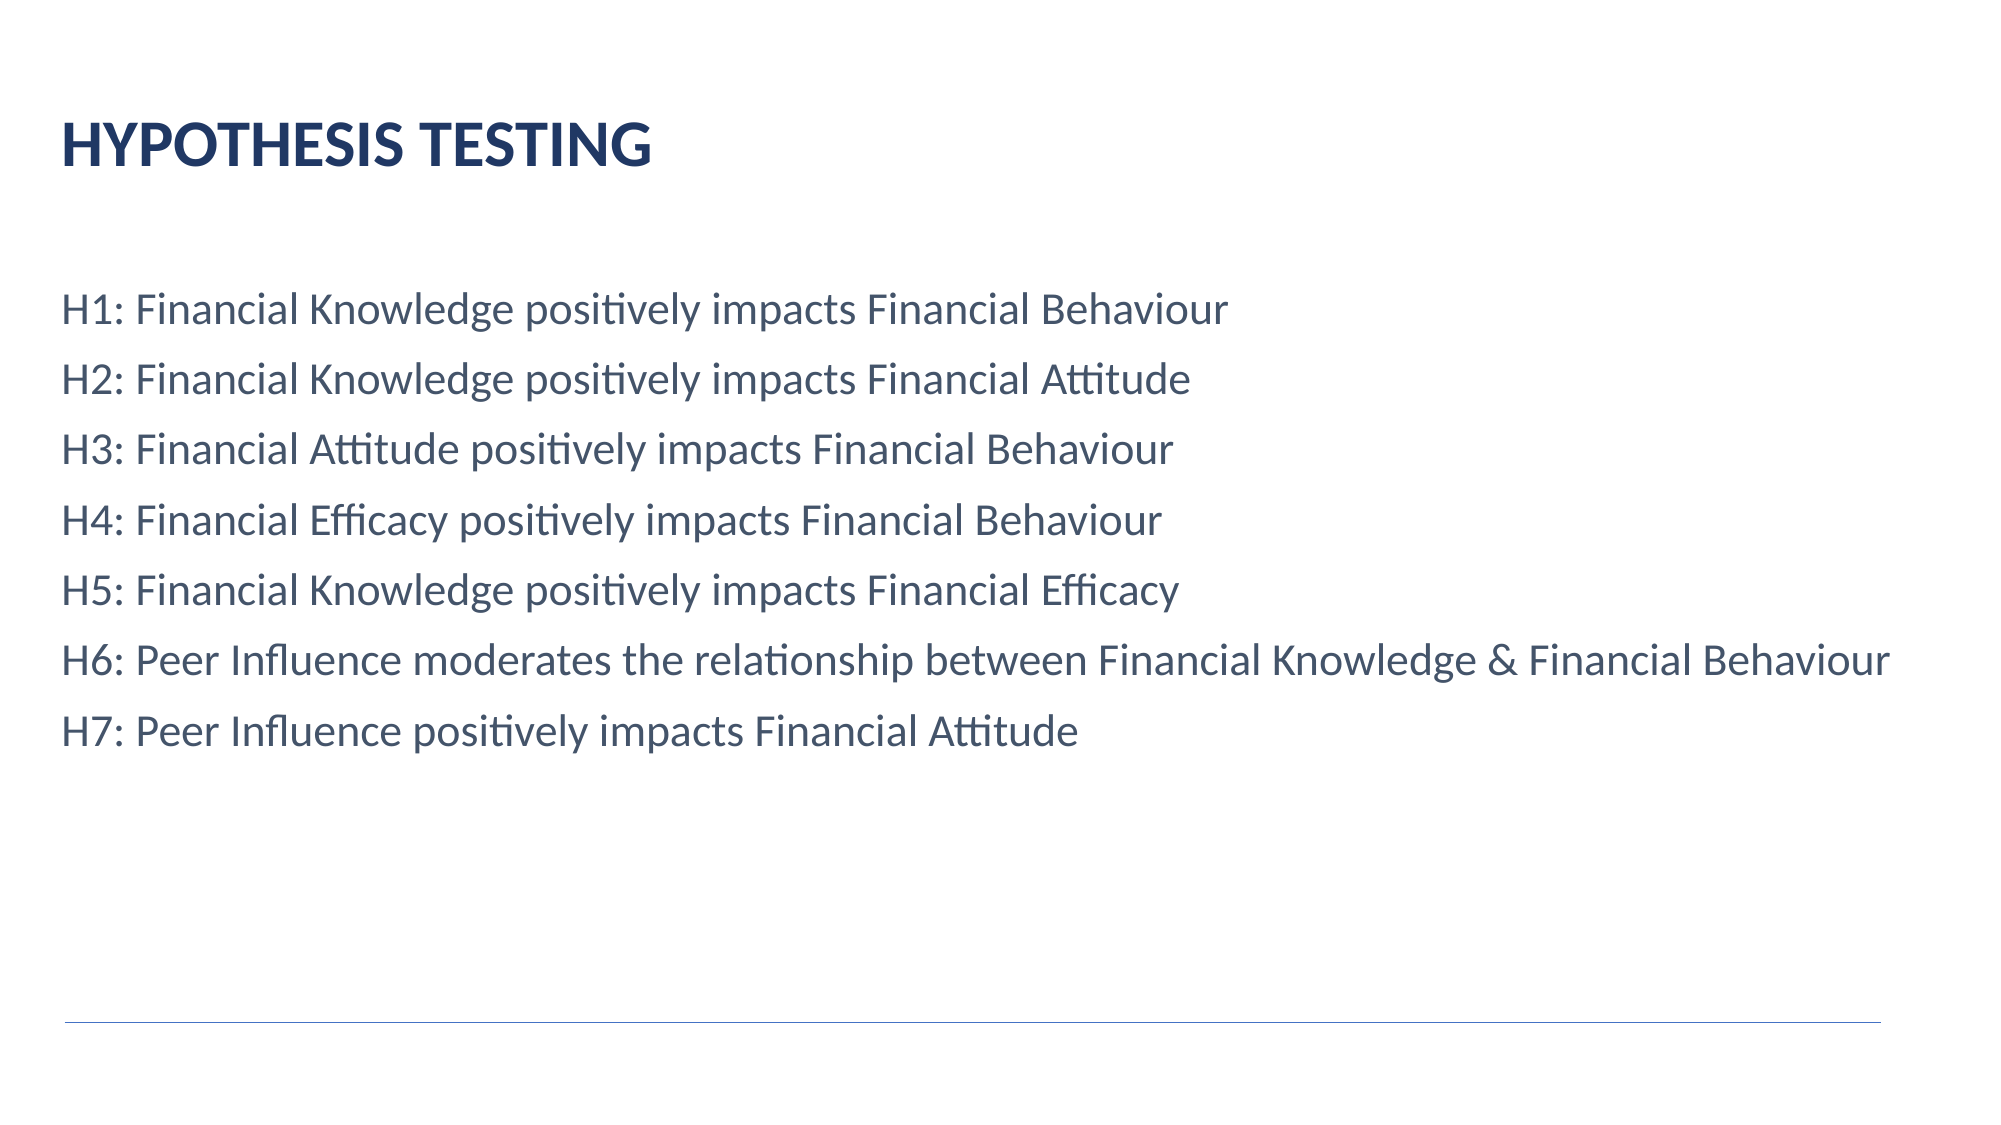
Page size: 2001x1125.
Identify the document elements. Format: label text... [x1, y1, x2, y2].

list H1: Financial Knowledge positively impacts Financial Behaviour H2: Financial Knowledge positively impacts Financial Attitude H3: Financial Attitude positively impacts Financial Behaviour H4: Financial Efficacy positively impacts Financial Behaviour H5: Financial Knowledge positively impacts Financial Efficacy H6: Peer Influence moderates the relationship between Financial Knowledge & Financial Behaviour H7: Peer Influence positively impacts Financial Attitude [46, 277, 1954, 992]
title HYPOTHESIS TESTING [46, 61, 1772, 229]
